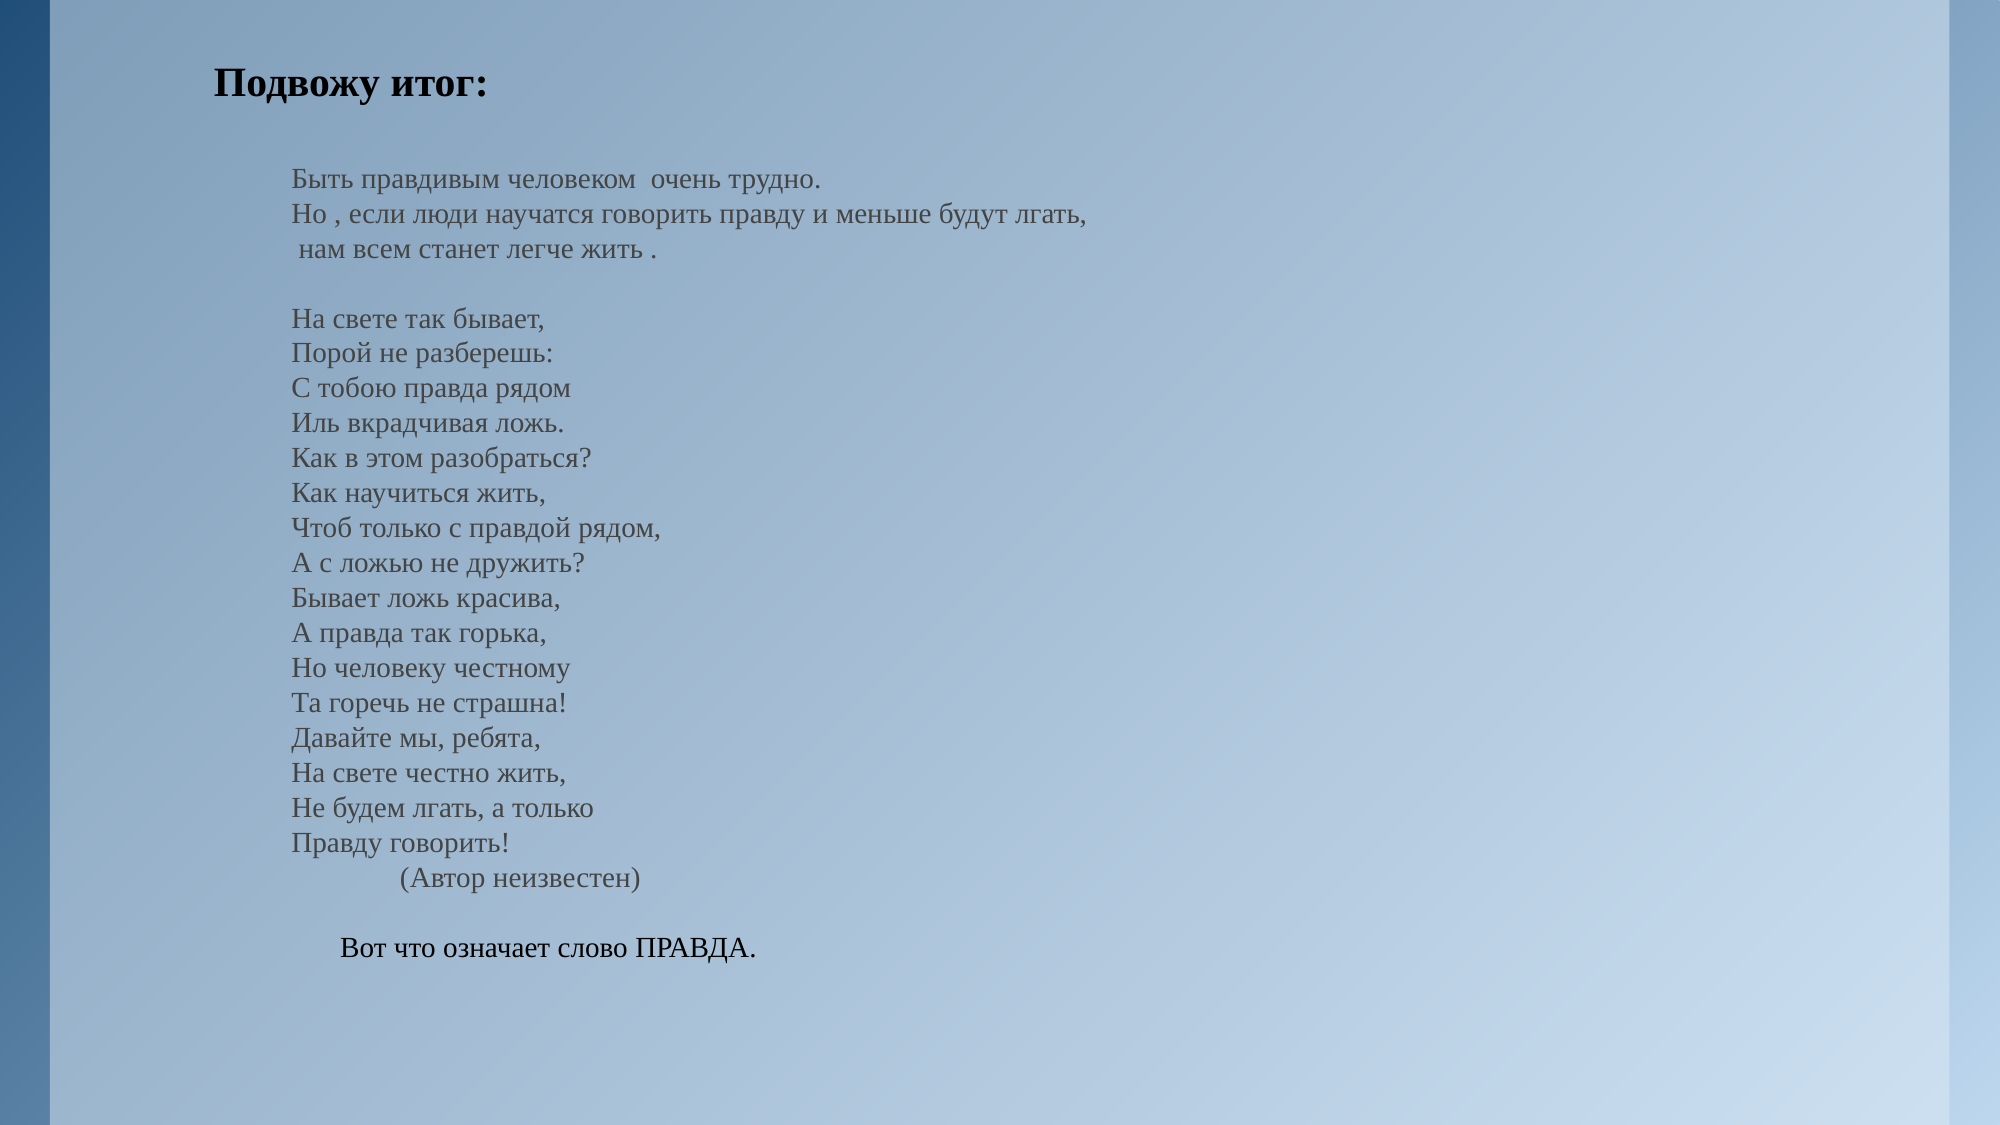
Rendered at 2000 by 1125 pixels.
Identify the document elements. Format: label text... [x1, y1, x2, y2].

list Быть правдивым человеком очень трудно. Но , если люди научатся говорить правду и меньше будут лгать, нам всем станет легче жить . На свете так бывает, Порой не разберешь: С тобою правда рядом Иль вкрадчивая ложь. Как в этом разобраться? Как научиться жить, Чтоб только с правдой рядом, А с ложью не дружить? Бывает ложь красива, А правда так горька, Но человеку честному Та горечь не страшна! Давайте мы, ребята, На свете честно жить, Не будем лгать, а только Правду говорить! (Автор неизвестен) Вот что означает слово ПРАВДА. [182, 149, 1849, 1024]
title Подвожу итог: [183, 0, 1850, 115]
